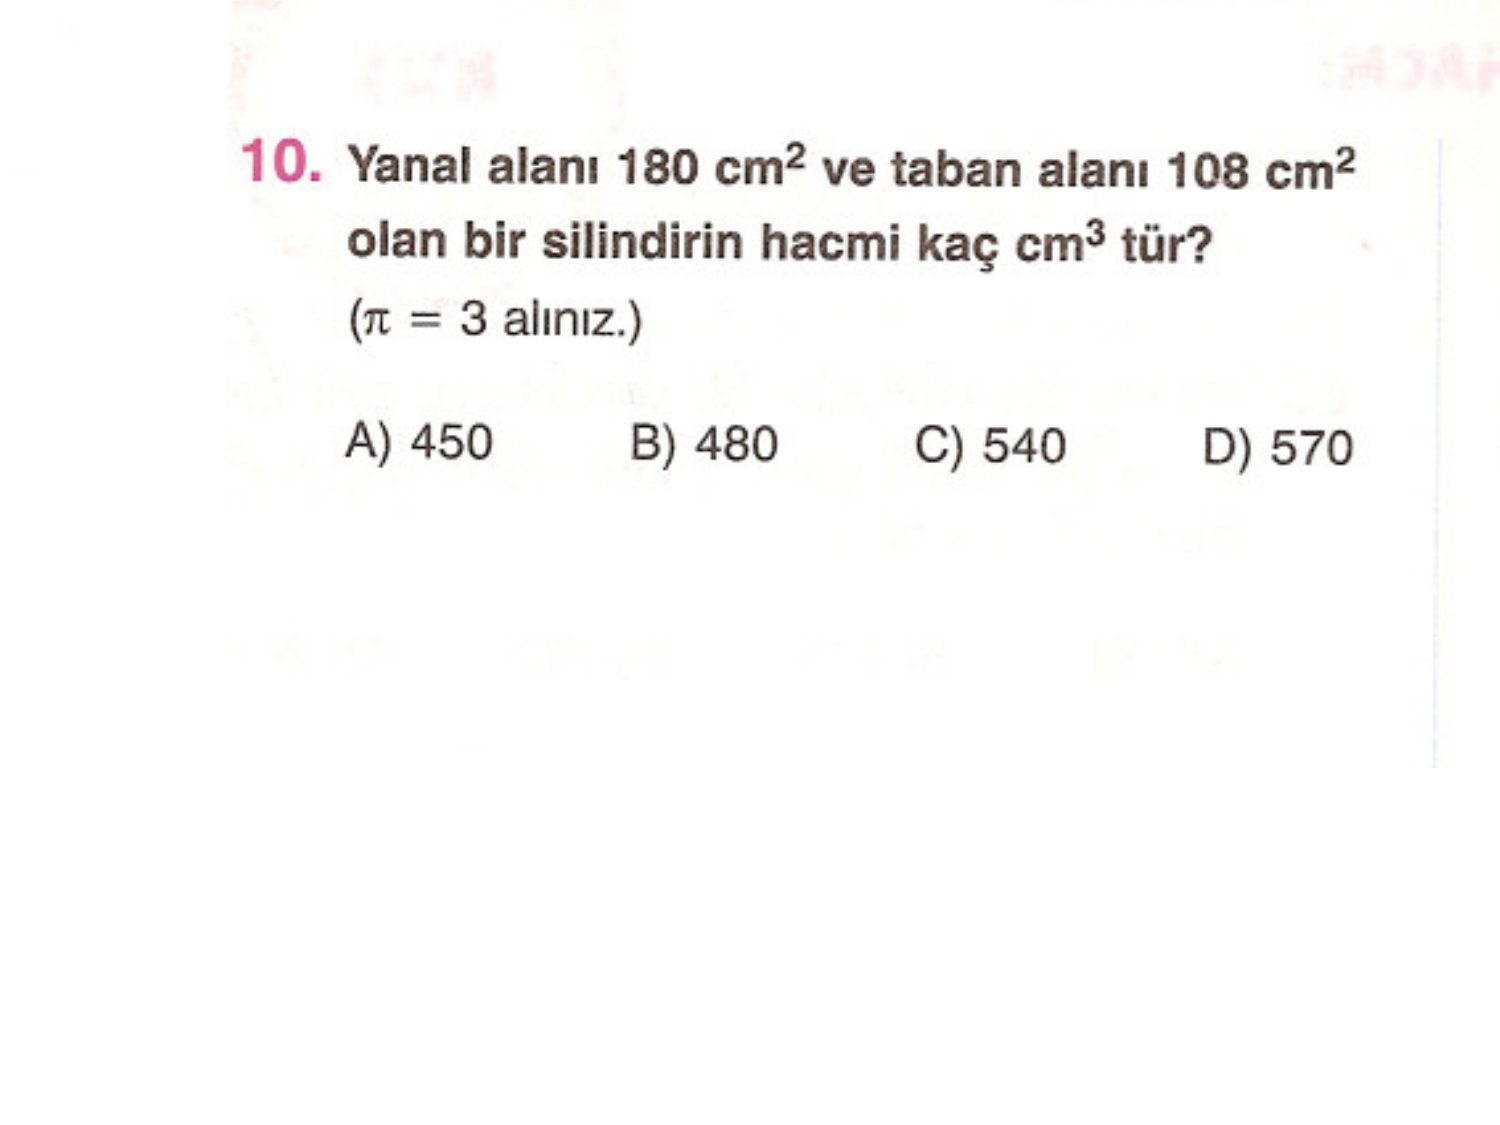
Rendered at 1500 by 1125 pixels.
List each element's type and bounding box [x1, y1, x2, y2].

picture [0, 0, 1500, 768]
